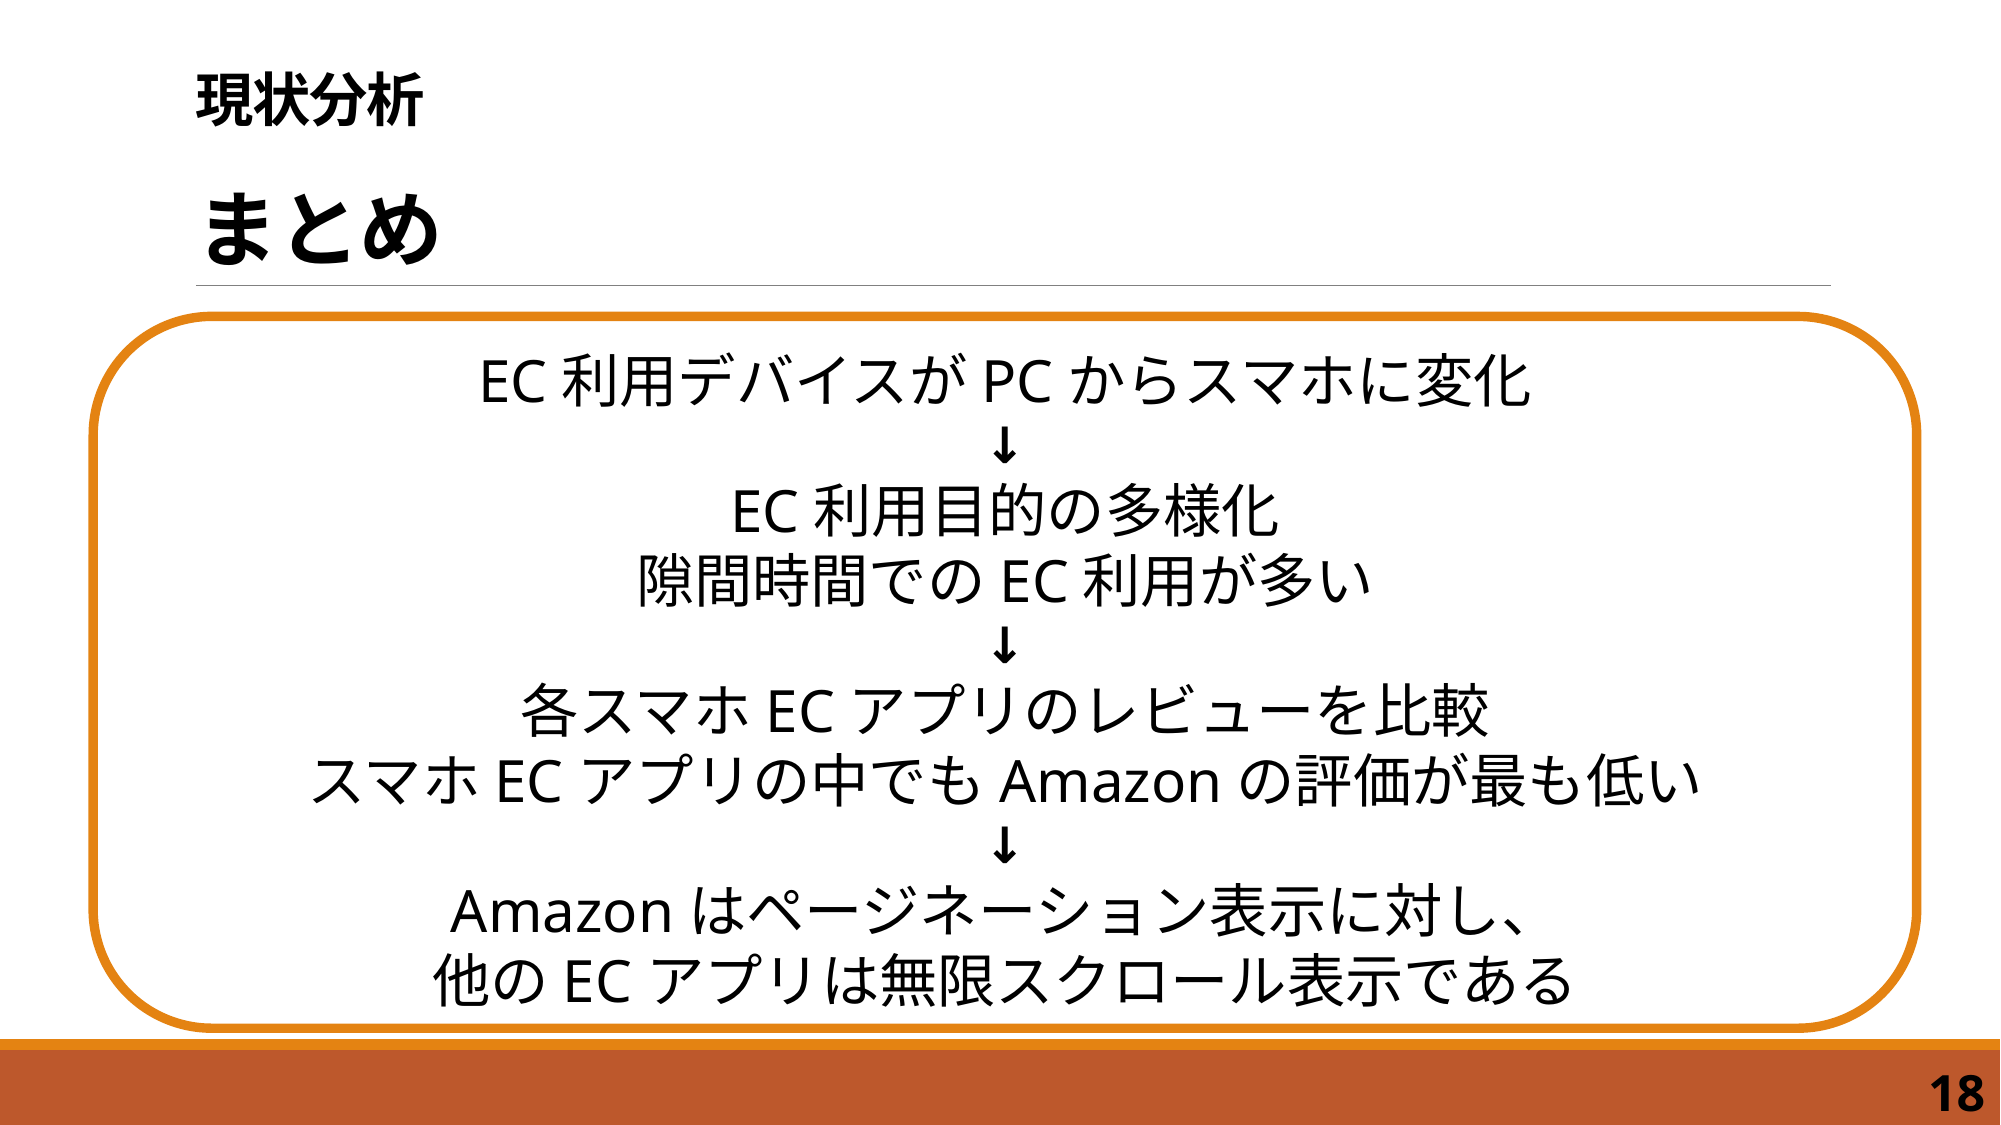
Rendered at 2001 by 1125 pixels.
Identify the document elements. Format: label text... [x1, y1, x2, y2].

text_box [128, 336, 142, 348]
title 現状分析 まとめ [180, 47, 1830, 285]
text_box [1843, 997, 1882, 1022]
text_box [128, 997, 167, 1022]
slide_number 18 [1784, 1065, 2000, 1125]
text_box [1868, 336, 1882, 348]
text_box [91, 315, 1918, 1030]
